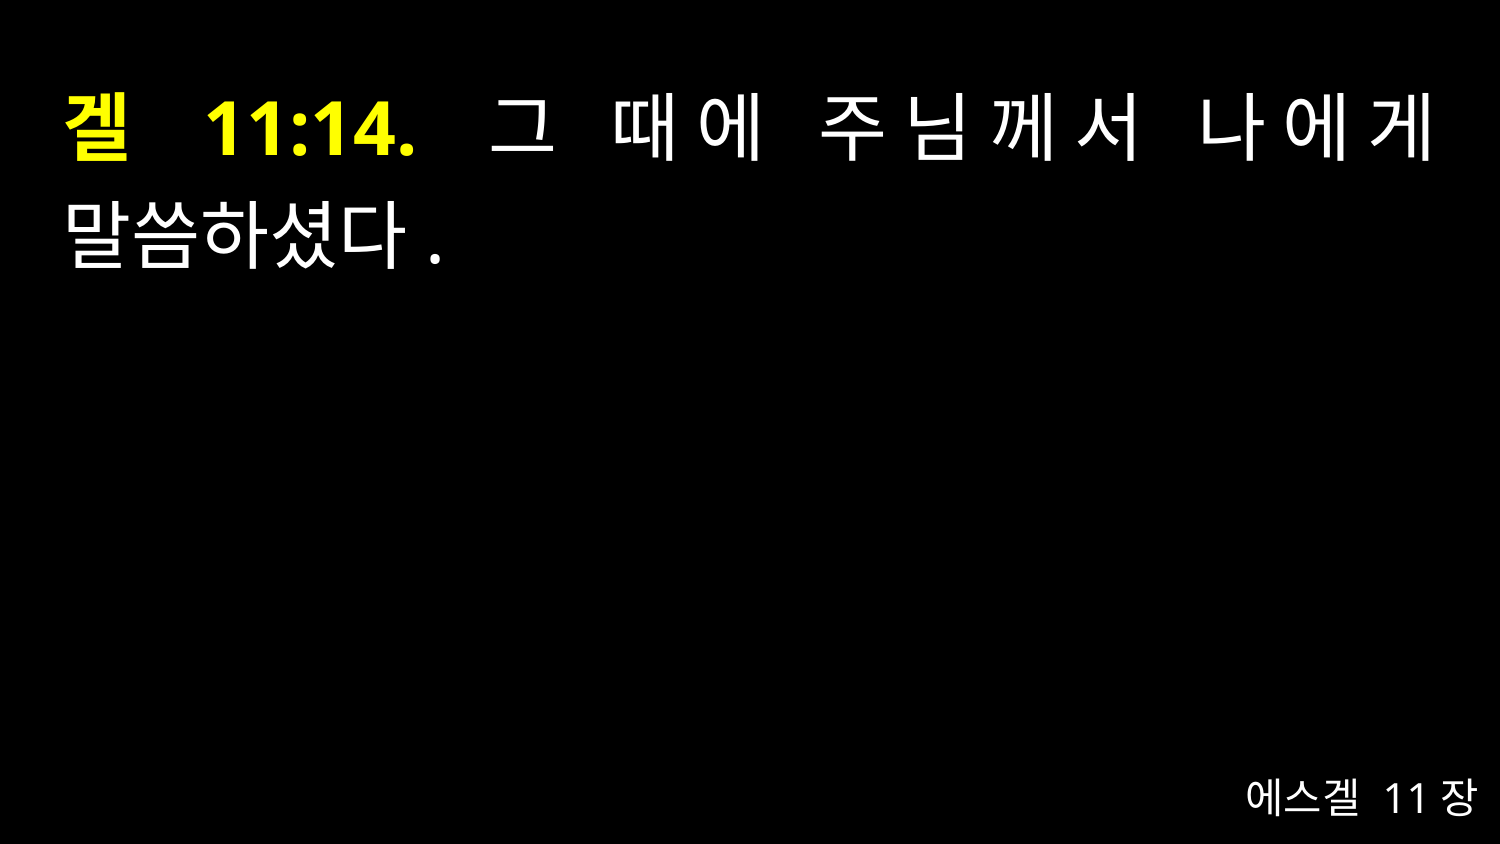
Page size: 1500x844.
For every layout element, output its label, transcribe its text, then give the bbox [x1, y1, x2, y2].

title 겔 11:14. 그 때에 주님께서 나에게 말씀하셨다. [0, 0, 1500, 844]
subtitle 에스겔 11장 [916, 770, 1500, 844]
